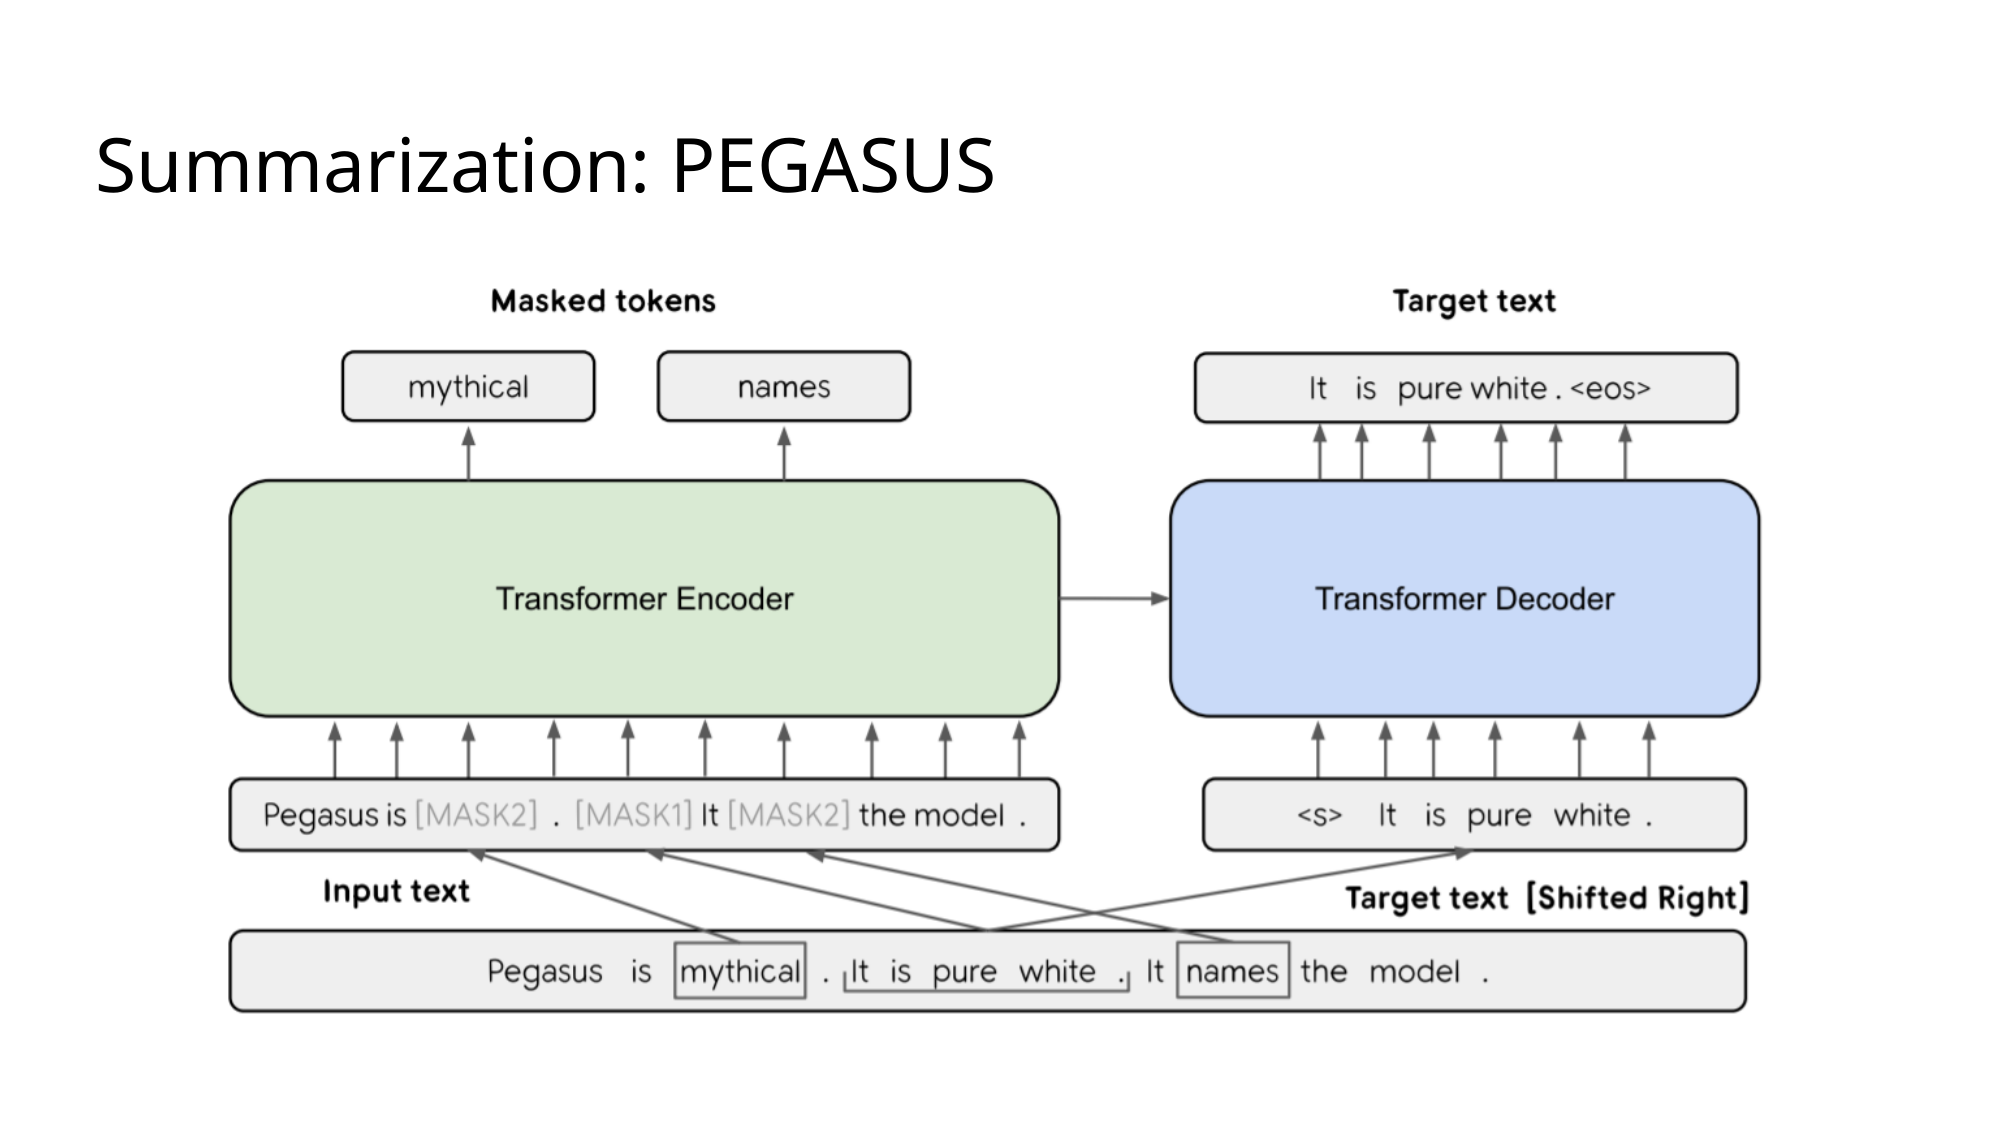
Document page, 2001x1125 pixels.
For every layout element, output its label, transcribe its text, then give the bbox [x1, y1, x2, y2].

text_box Summarization: PEGASUS [80, 59, 1751, 278]
picture [192, 238, 1807, 1050]
